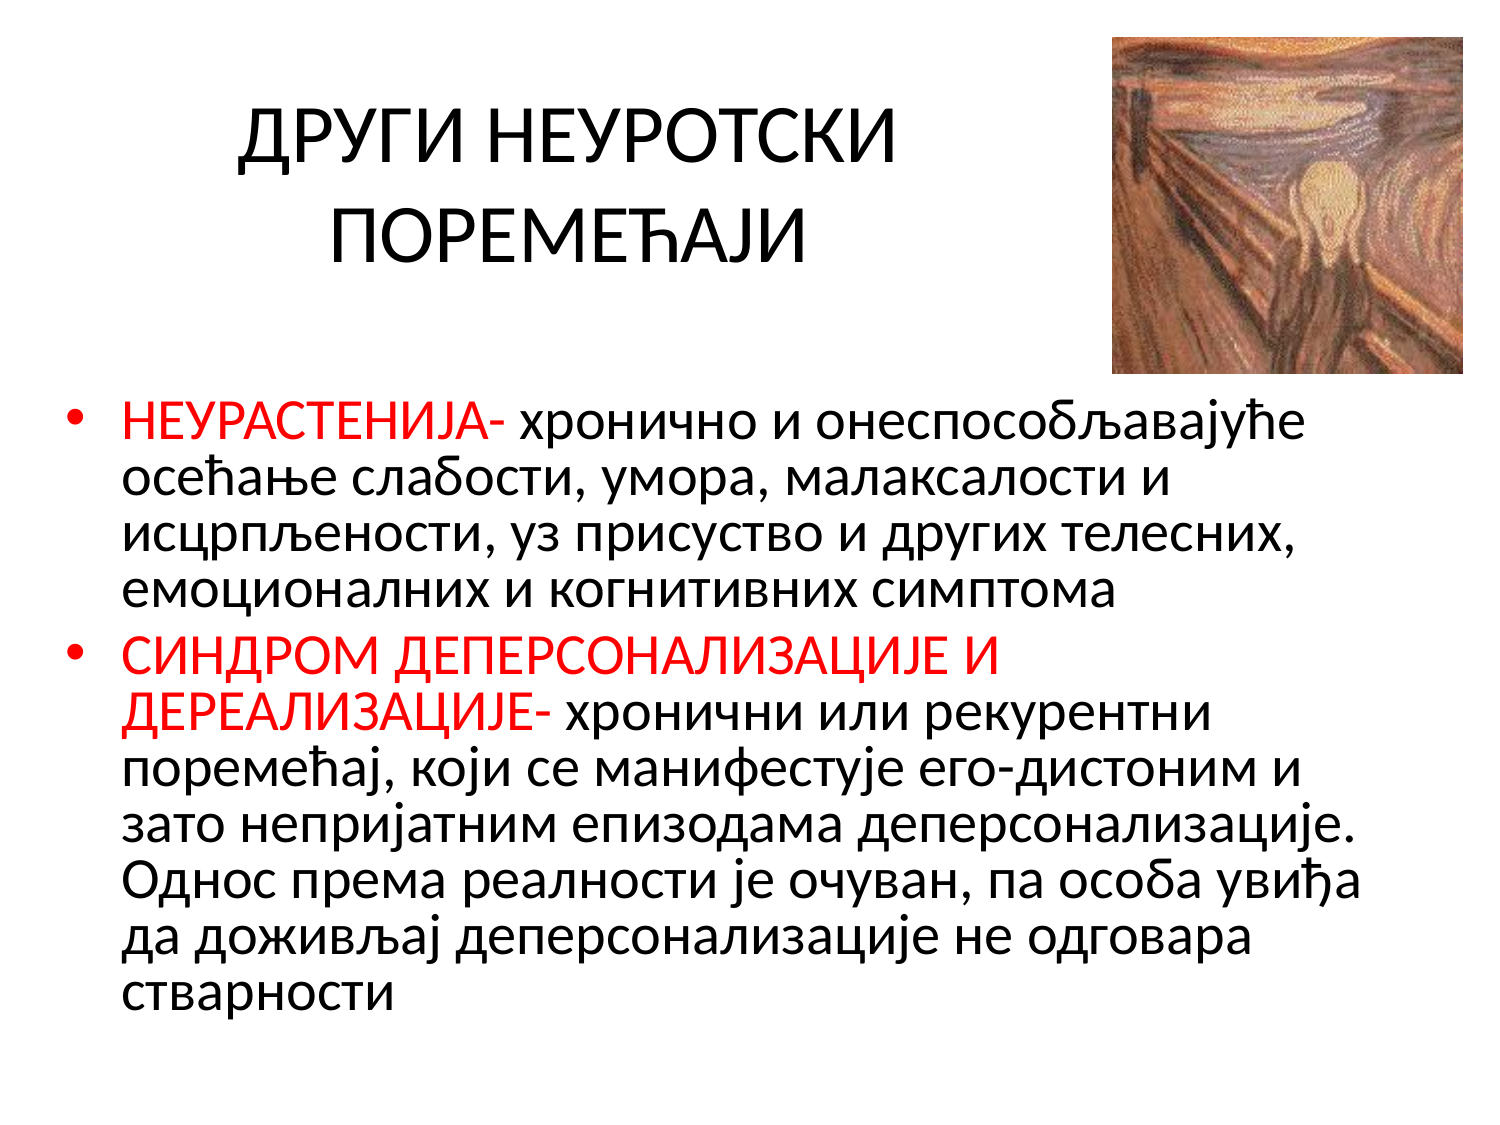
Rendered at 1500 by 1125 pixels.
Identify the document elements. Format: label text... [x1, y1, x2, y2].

picture [1112, 37, 1463, 374]
title ДРУГИ НЕУРОТСКИ ПОРЕМЕЋАЈИ [50, 45, 1088, 313]
list НЕУРАСТЕНИЈА- хронично и онеспособљавајуће осећање слабости, умора, малаксалости и исцрпљености, уз присуство и других телесних, емоционалних и когнитивних симптома СИНДРОМ ДЕПЕРСОНАЛИЗАЦИЈЕ И ДЕРЕАЛИЗАЦИЈЕ- хронични или рекурентни поремећај, који се манифестује его-дистоним и зато непријатним епизодама деперсонализације. Однос према реалности је очуван, па особа увиђа да доживљај деперсонализације не одговара стварности [50, 387, 1400, 1080]
